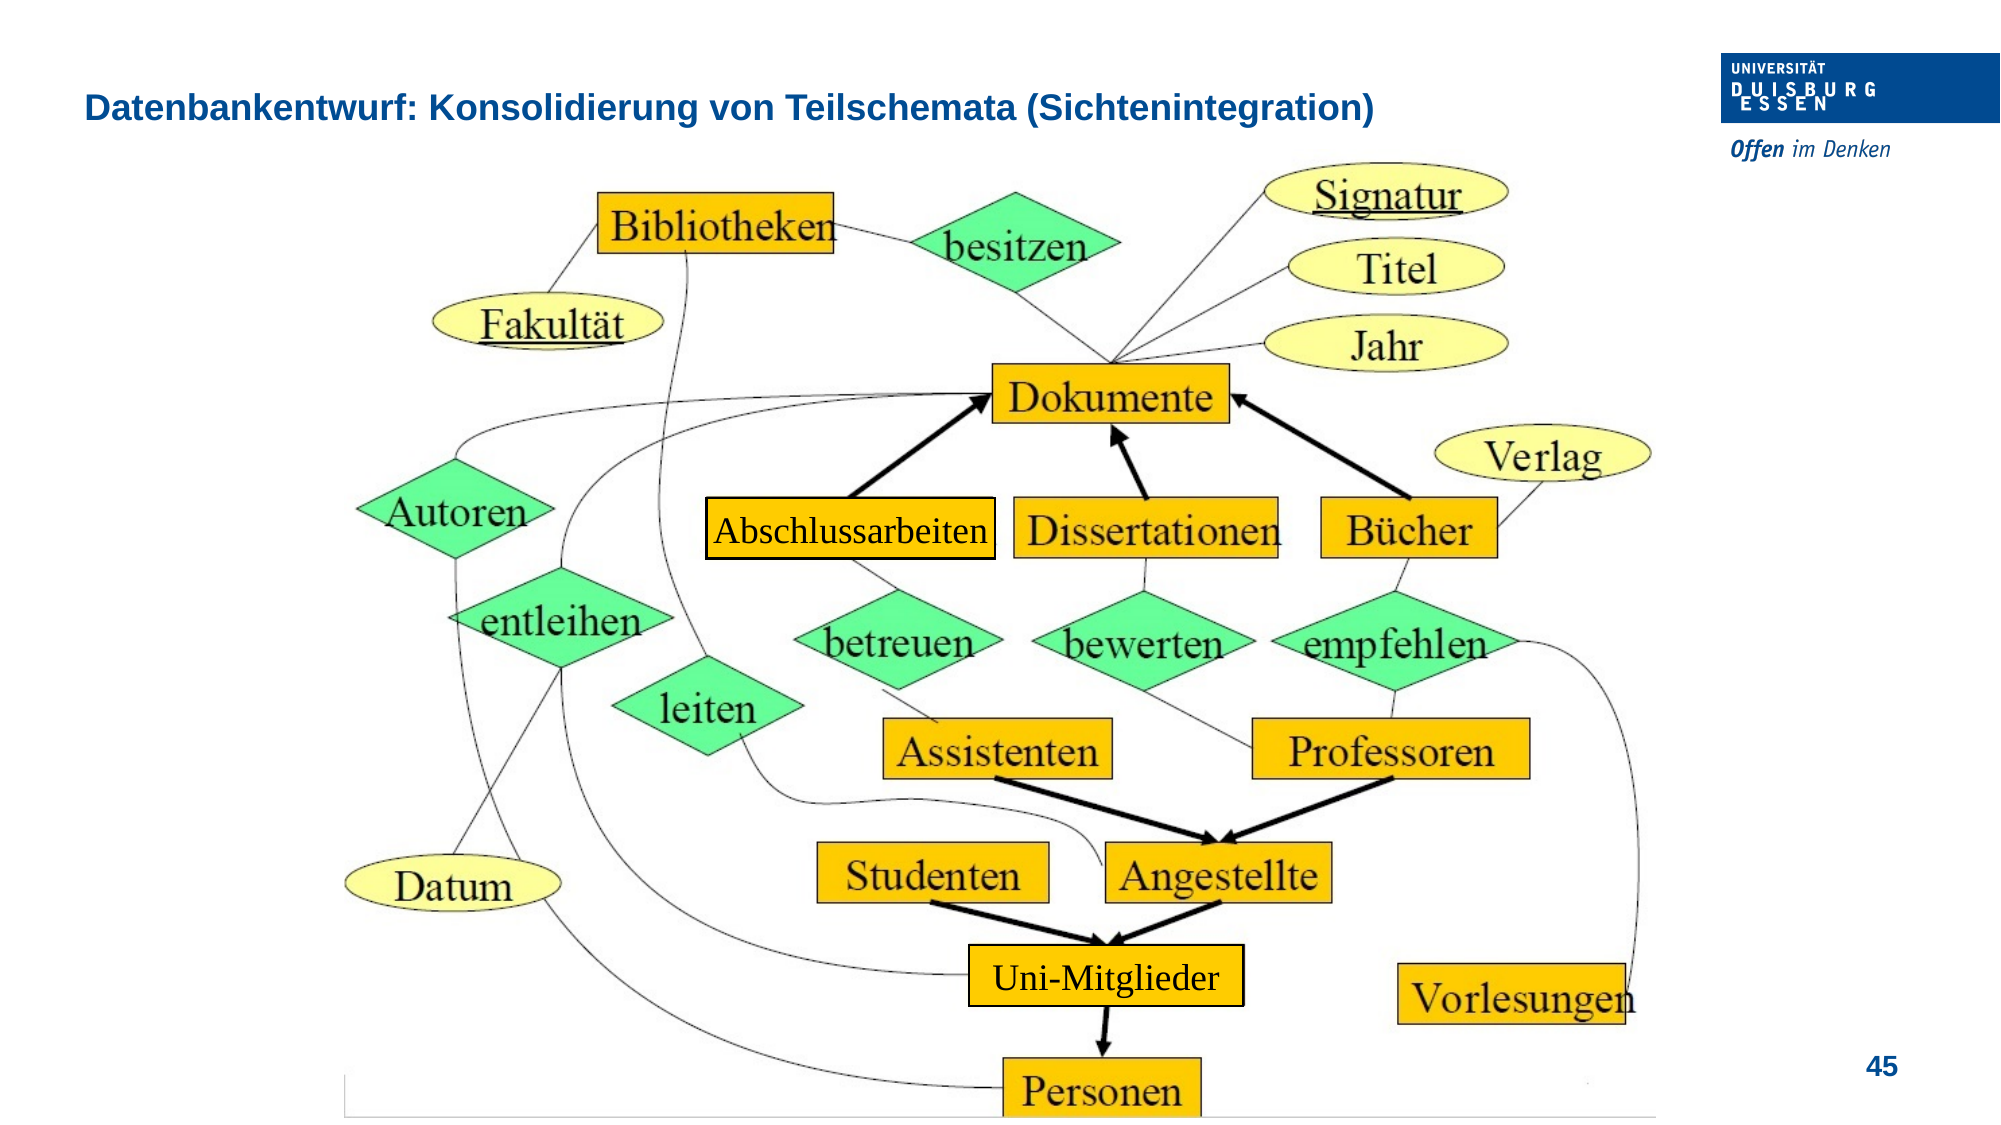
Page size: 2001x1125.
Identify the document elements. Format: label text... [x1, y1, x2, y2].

list Datenbankentwurf: Konsolidierung von Teilschemata (Sichtenintegration) [84, 88, 1692, 129]
slide_number 45 [1677, 1039, 1914, 1081]
picture [1721, 53, 2000, 162]
picture [344, 149, 1656, 1118]
